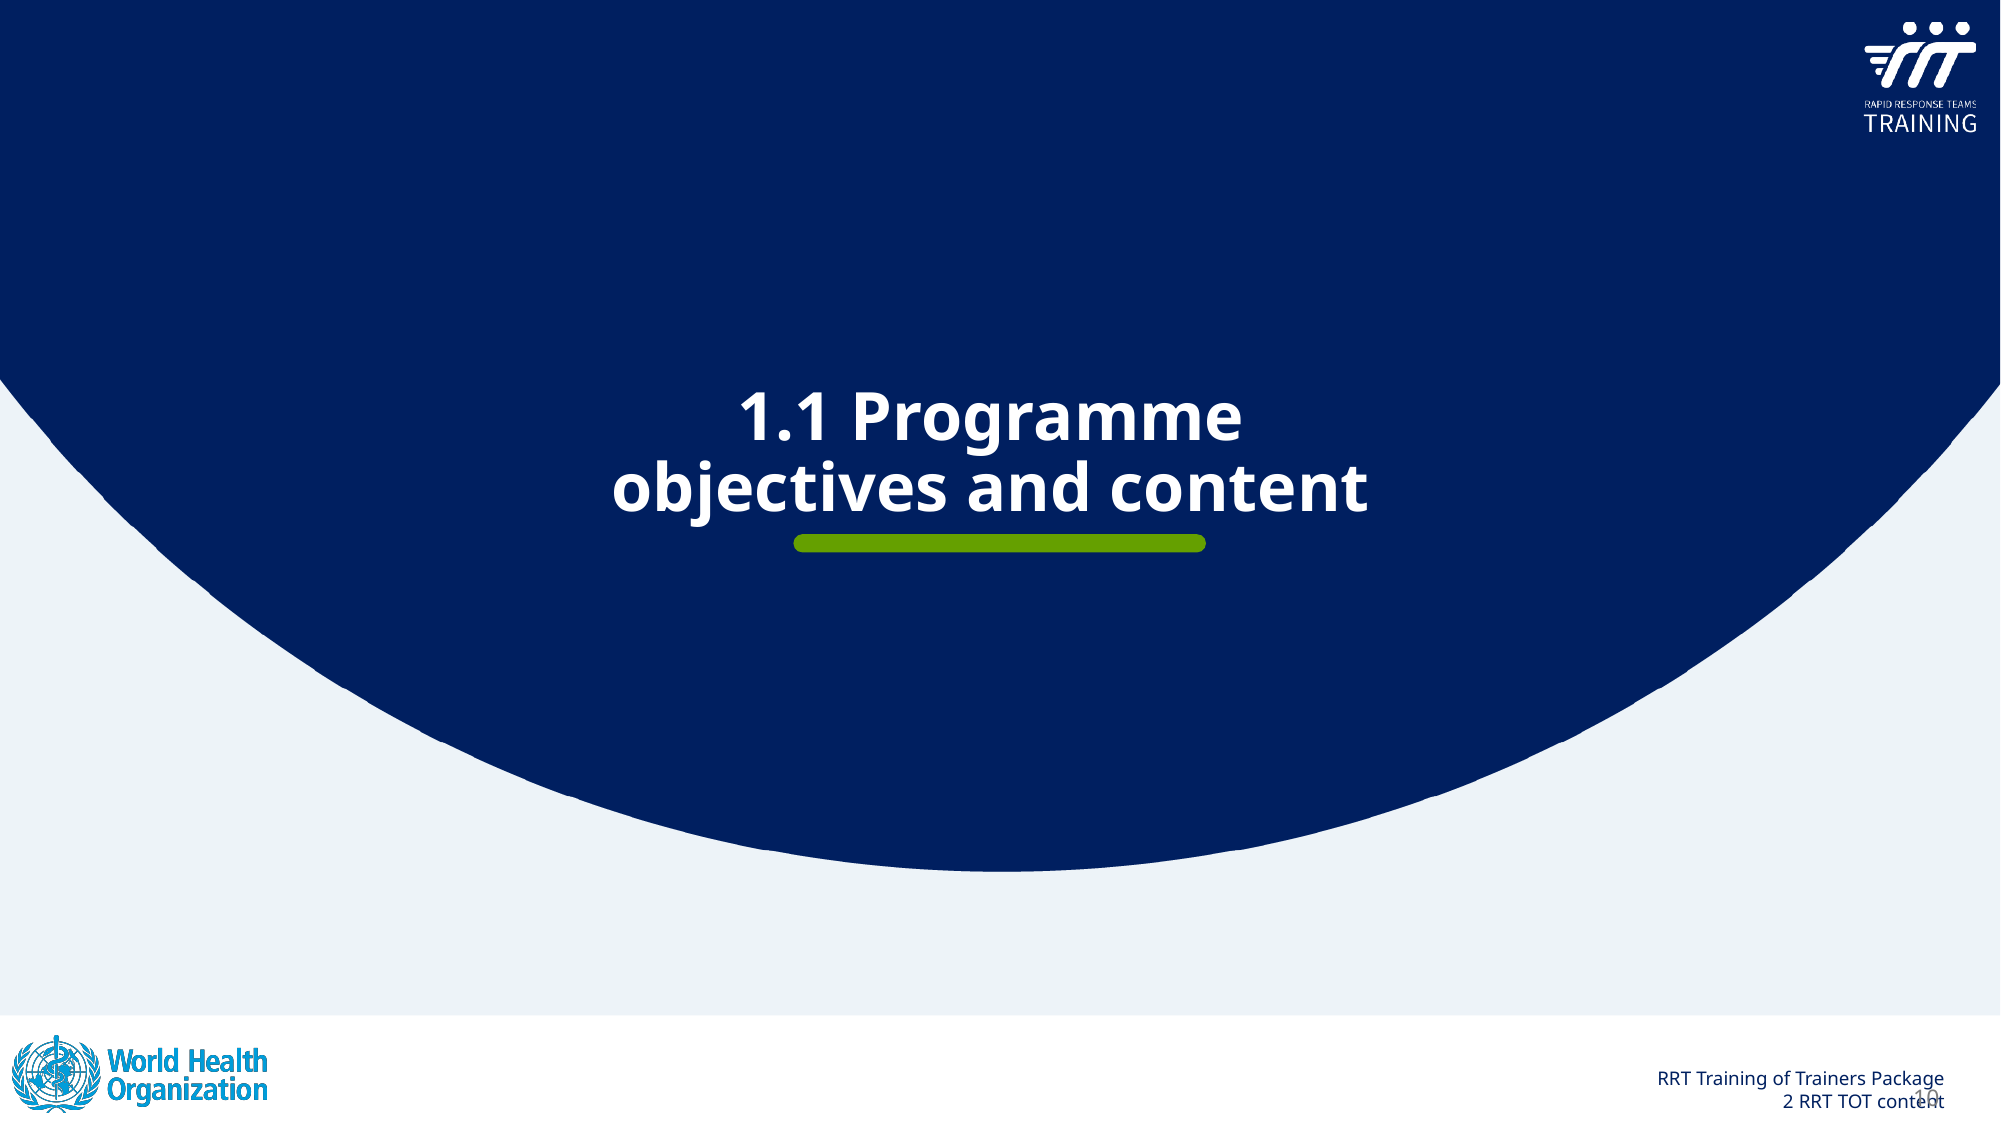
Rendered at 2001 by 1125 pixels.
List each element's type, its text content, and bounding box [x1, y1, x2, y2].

picture [12, 1035, 54, 1068]
picture [30, 1083, 37, 1091]
picture [59, 1035, 267, 1113]
picture [71, 1053, 90, 1091]
picture [34, 1054, 43, 1078]
list 1.1 Programme objectives and content [593, 300, 1390, 609]
picture [0, 0, 2001, 904]
picture [22, 1062, 26, 1077]
picture [24, 1054, 36, 1087]
picture [46, 1056, 54, 1062]
picture [40, 1062, 47, 1070]
picture [36, 1088, 78, 1105]
picture [50, 1108, 62, 1113]
picture [12, 1083, 48, 1113]
